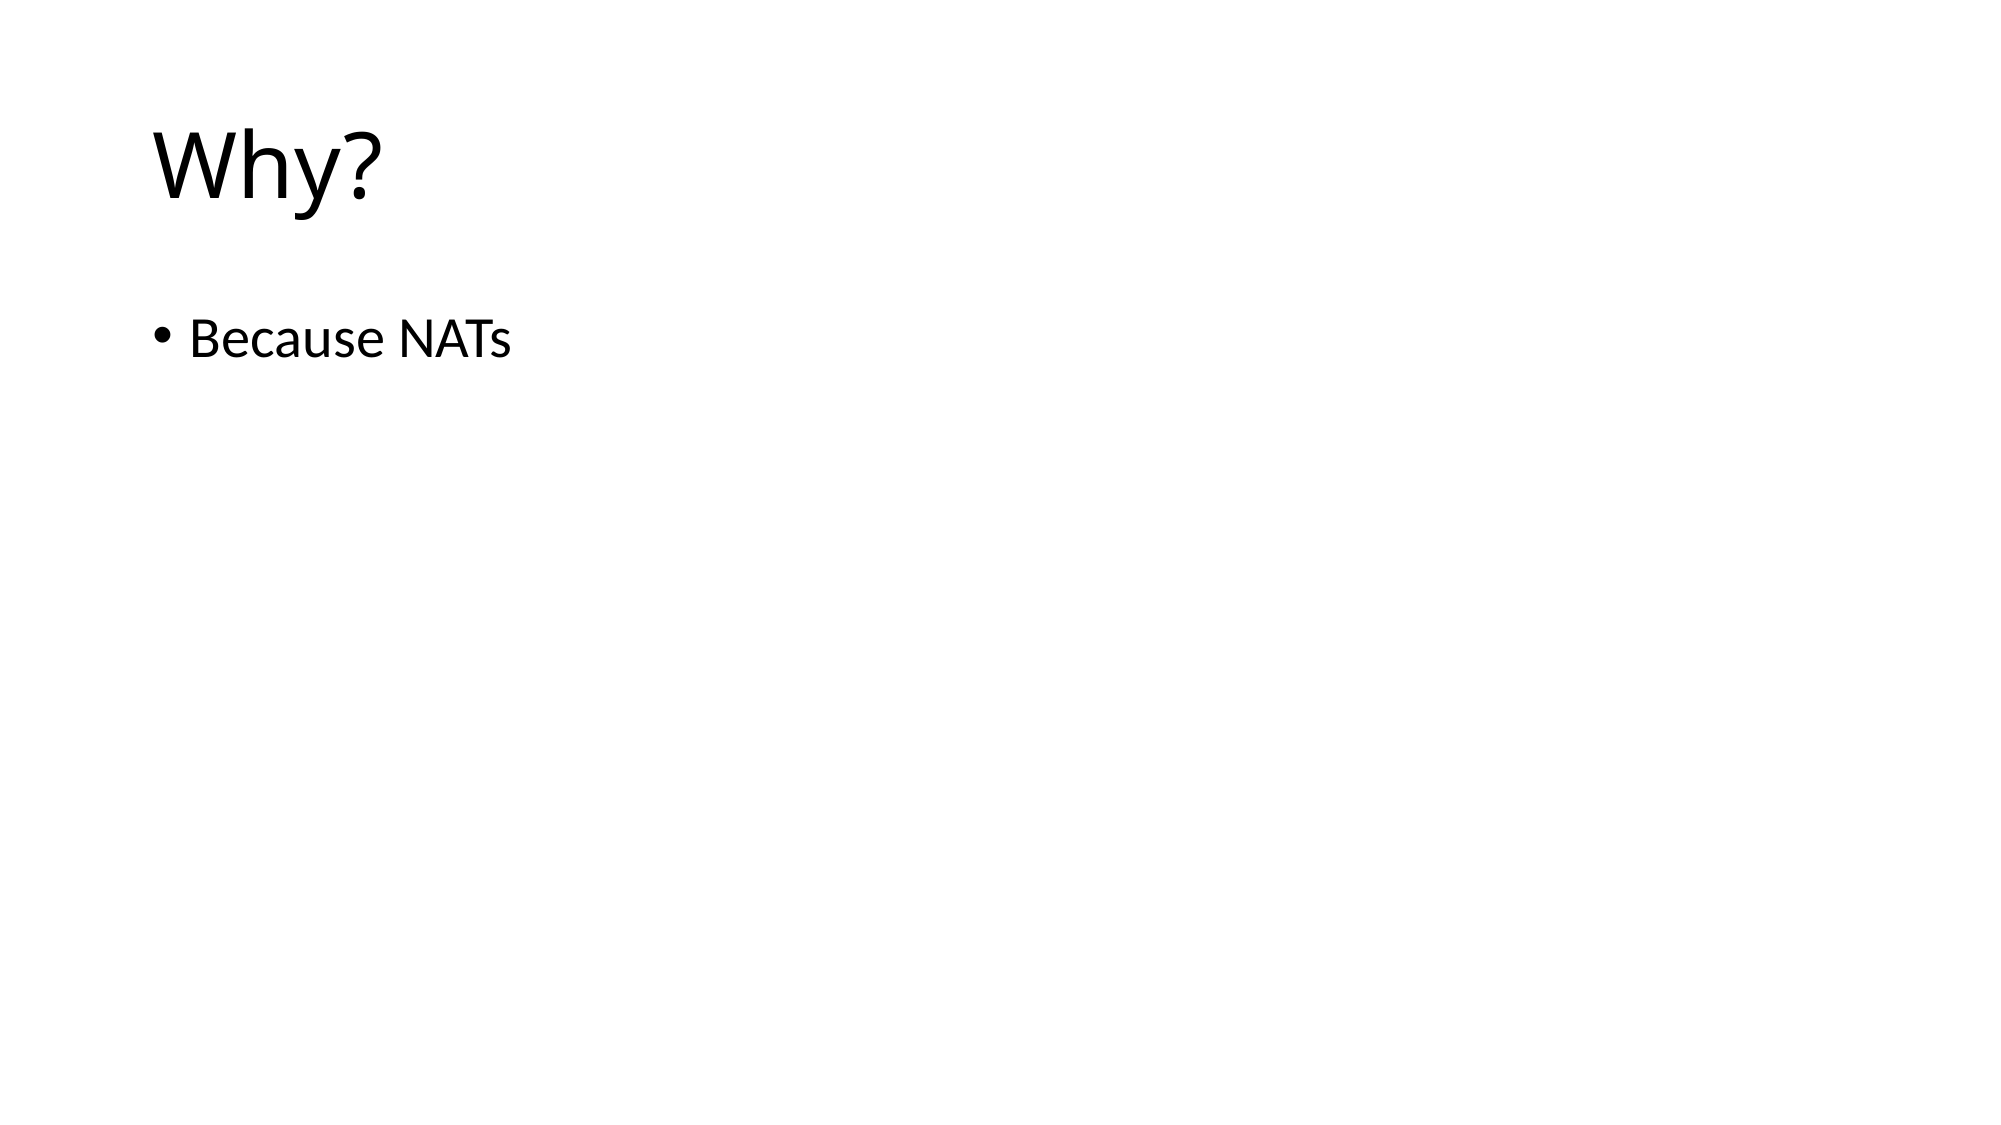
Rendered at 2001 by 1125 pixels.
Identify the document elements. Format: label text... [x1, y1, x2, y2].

list Because NATs [137, 299, 1863, 1014]
title Why? [137, 59, 1863, 278]
